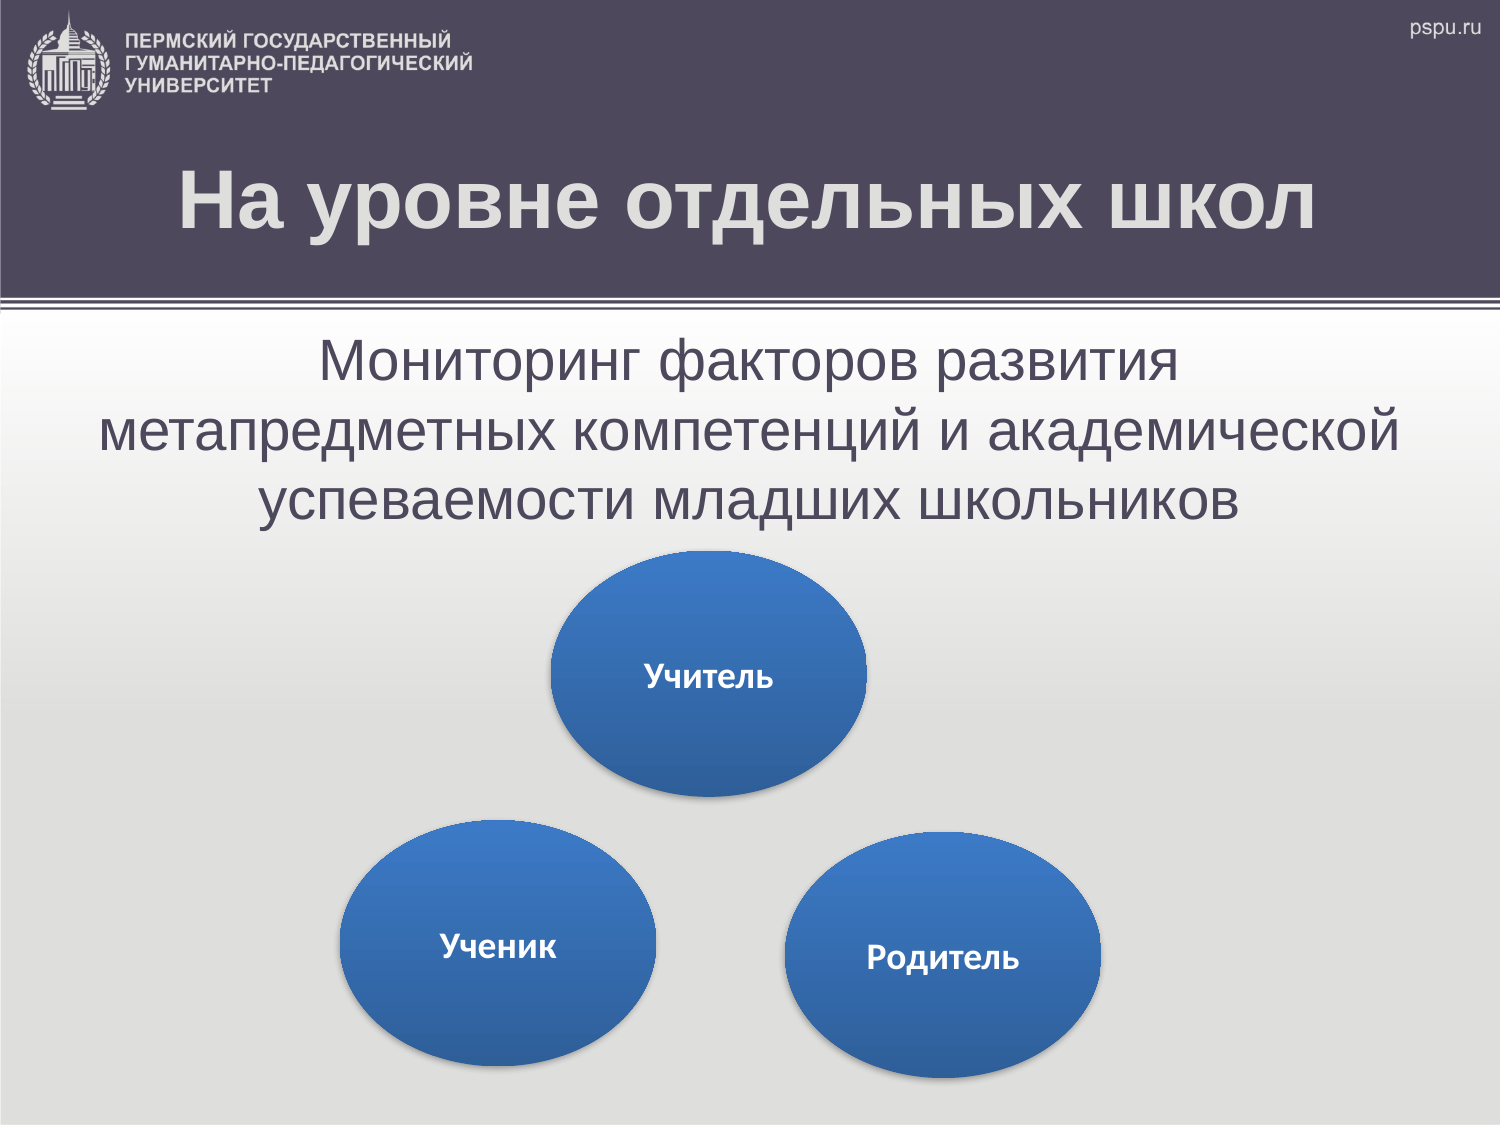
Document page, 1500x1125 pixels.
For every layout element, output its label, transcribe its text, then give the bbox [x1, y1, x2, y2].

list Мониторинг факторов развития метапредметных компетенций и академической успеваемости младших школьников [75, 314, 1425, 1005]
text_box Учитель [550, 550, 868, 797]
text_box Ученик [339, 820, 657, 1067]
text_box Родитель [785, 832, 1102, 1079]
picture [0, 0, 1500, 1125]
title На уровне отдельных школ [75, 107, 1422, 283]
